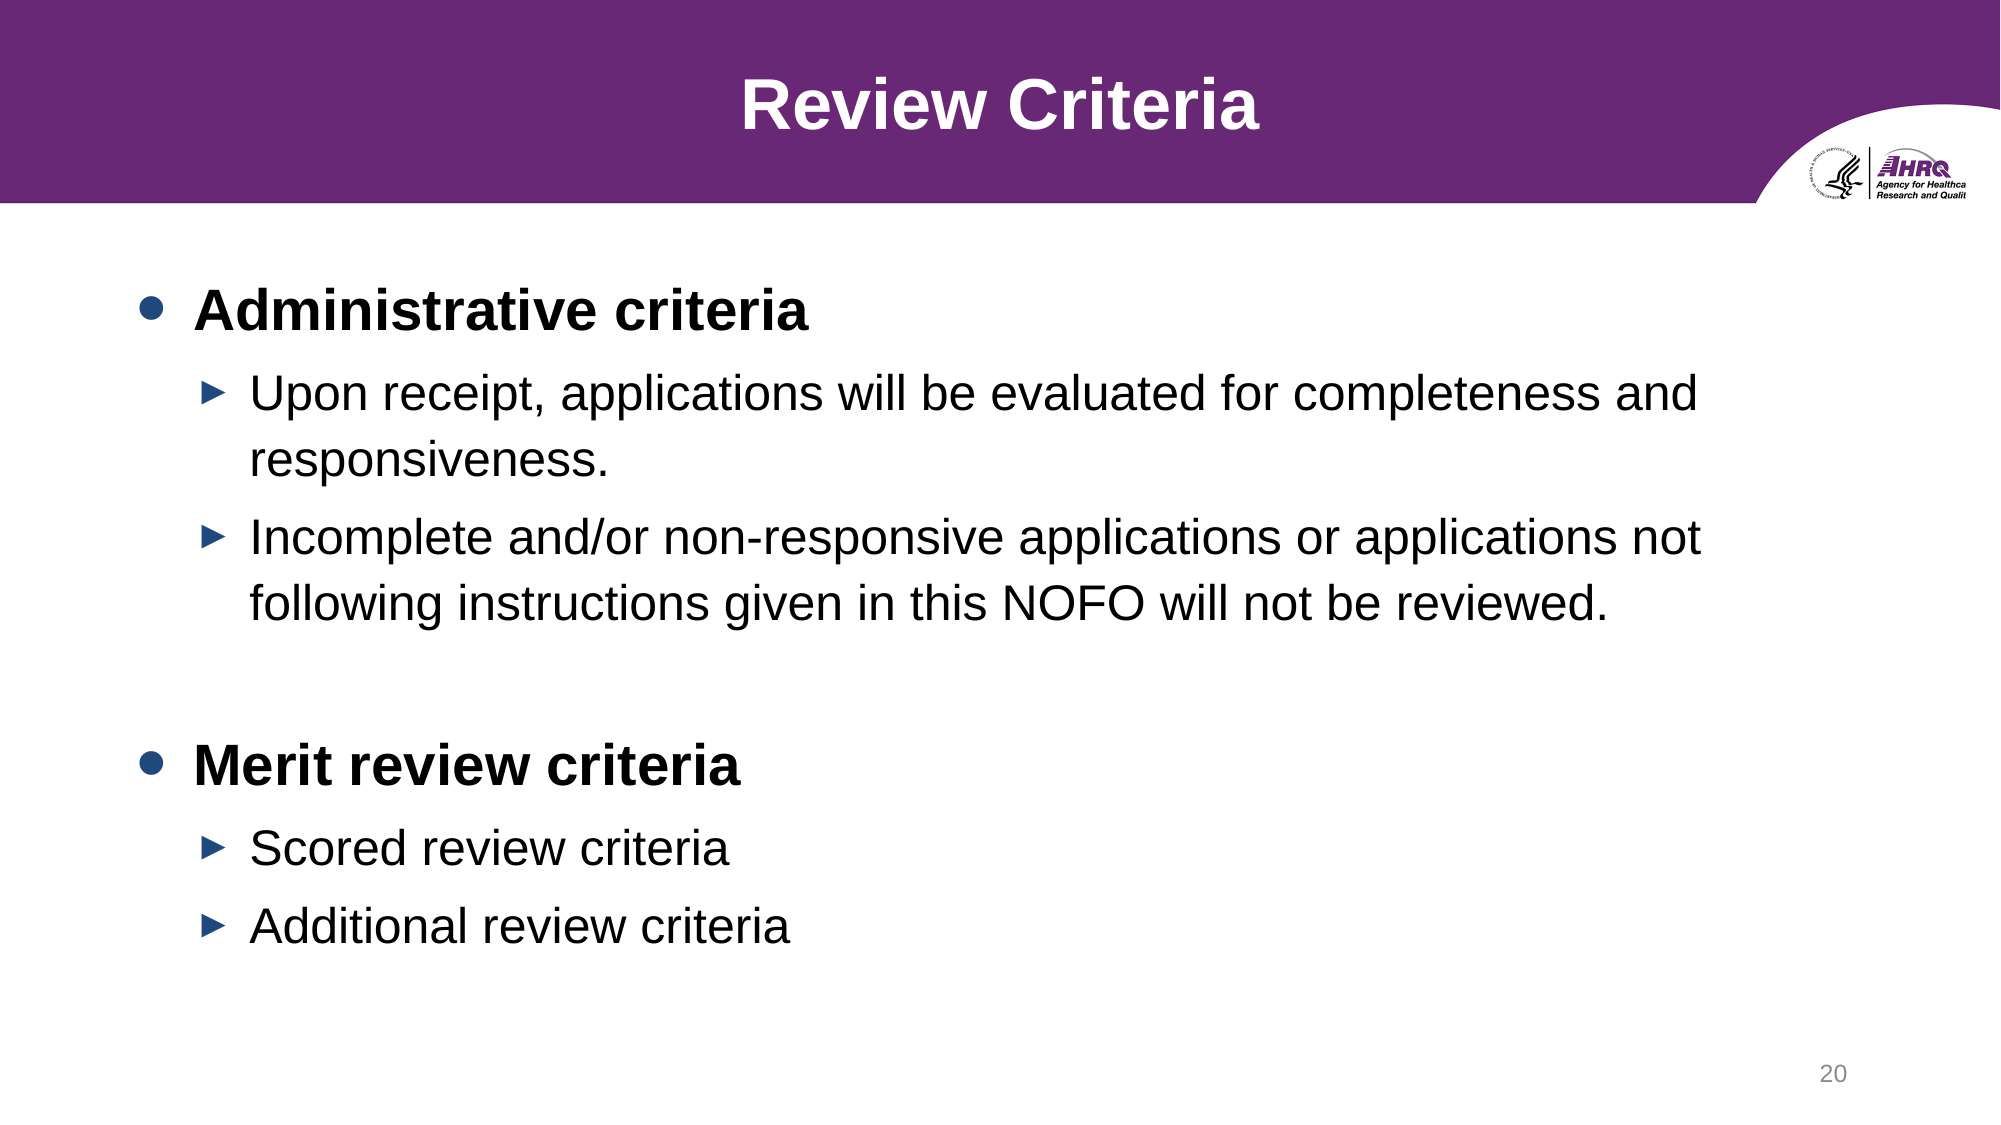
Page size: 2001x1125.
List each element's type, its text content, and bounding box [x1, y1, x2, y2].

list Administrative criteria Upon receipt, applications will be evaluated for completeness and responsiveness. Incomplete and/or non-responsive applications or applications not following instructions given in this NOFO will not be reviewed. Merit review criteria Scored review criteria Additional review criteria [121, 257, 1860, 1075]
title Review Criteria [275, 50, 1725, 152]
picture [0, 0, 2001, 1125]
slide_number 20 [1412, 1042, 1863, 1103]
